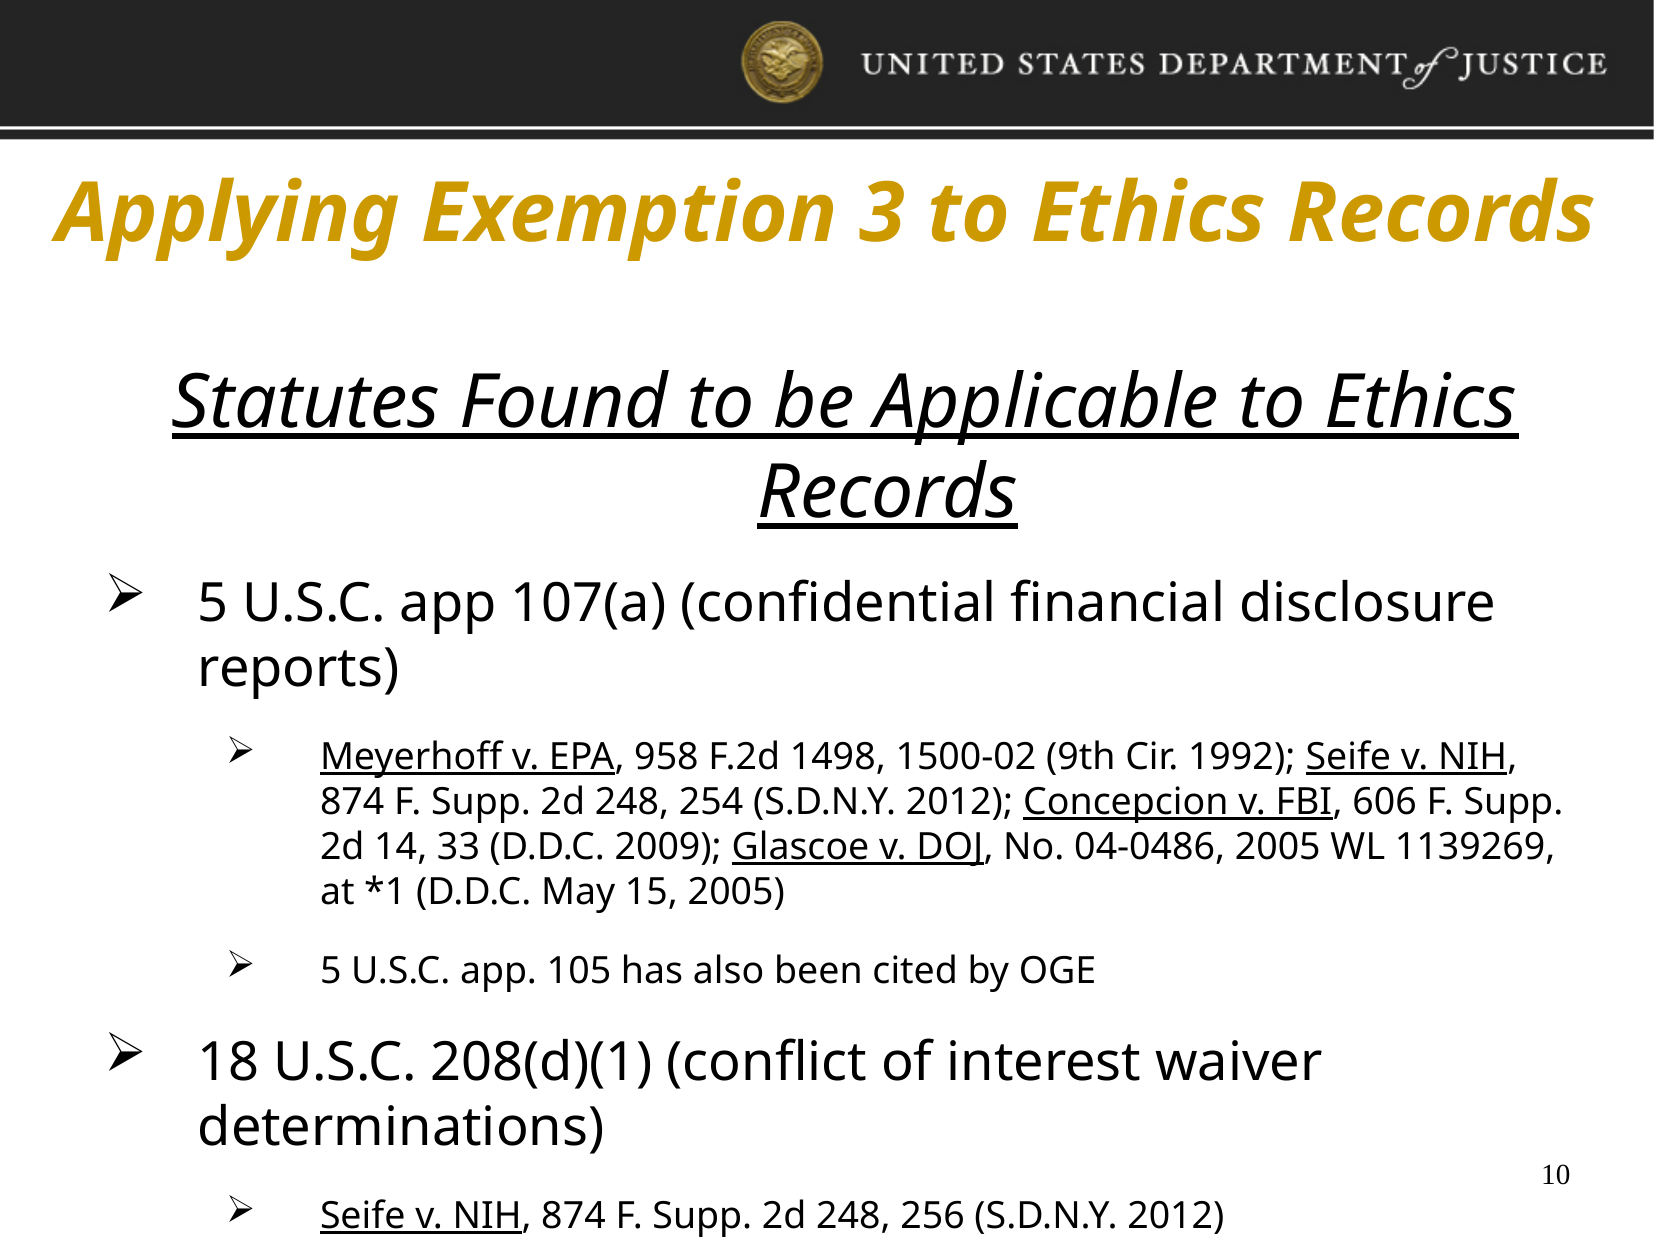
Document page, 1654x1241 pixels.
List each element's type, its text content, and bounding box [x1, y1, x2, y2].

text_box Statutes Found to be Applicable to Ethics Records 5 U.S.C. app 107(a) (confidential financial disclosure reports) Meyerhoff v. EPA, 958 F.2d 1498, 1500-02 (9th Cir. 1992); Seife v. NIH, 874 F. Supp. 2d 248, 254 (S.D.N.Y. 2012); Concepcion v. FBI, 606 F. Supp. 2d 14, 33 (D.D.C. 2009); Glascoe v. DOJ, No. 04-0486, 2005 WL 1139269, at *1 (D.D.C. May 15, 2005) 5 U.S.C. app. 105 has also been cited by OGE 18 U.S.C. 208(d)(1) (conflict of interest waiver determinations) Seife v. NIH, 874 F. Supp. 2d 248, 256 (S.D.N.Y. 2012) [87, 343, 1604, 1241]
text_box Applying Exemption 3 to Ethics Records [33, 157, 1621, 269]
picture [0, 0, 1654, 1236]
slide_number 10 [1185, 1122, 1571, 1208]
